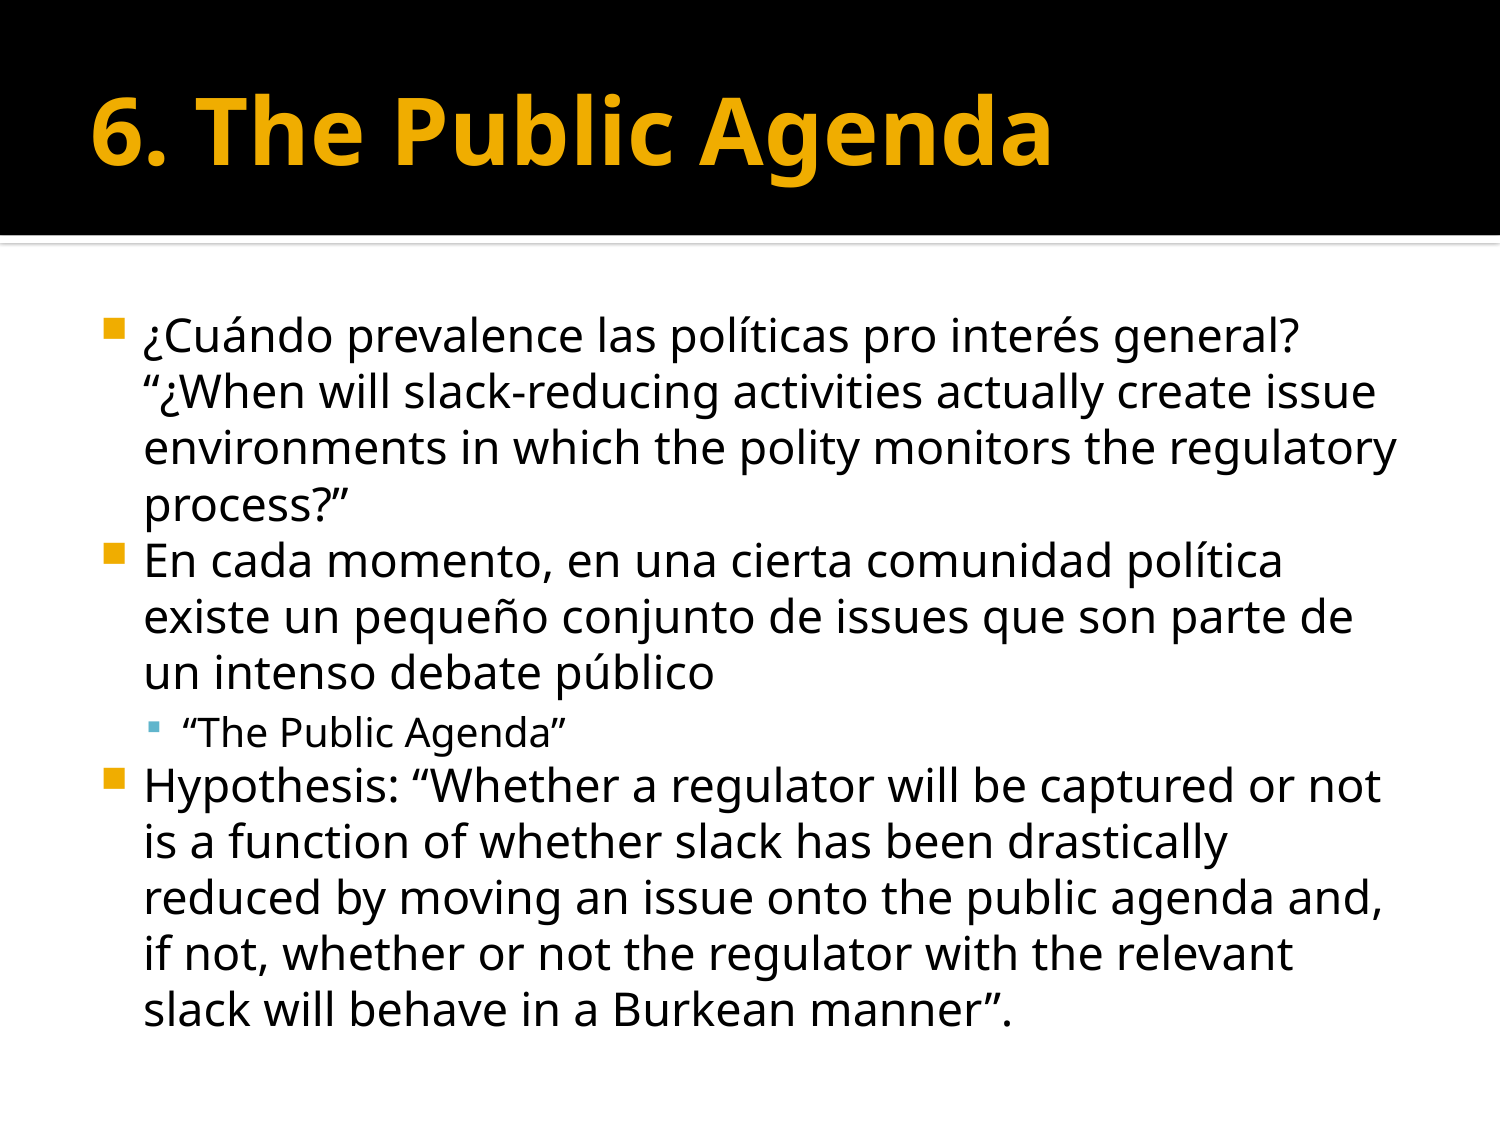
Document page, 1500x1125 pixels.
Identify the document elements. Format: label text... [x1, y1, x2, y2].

title 6. The Public Agenda [75, 25, 1425, 231]
list ¿Cuándo prevalence las políticas pro interés general? “¿When will slack-reducing activities actually create issue environments in which the polity monitors the regulatory process?” En cada momento, en una cierta comunidad política existe un pequeño conjunto de issues que son parte de un intenso debate público “The Public Agenda” Hypothesis: “Whether a regulator will be captured or not is a function of whether slack has been drastically reduced by moving an issue onto the public agenda and, if not, whether or not the regulator with the relevant slack will behave in a Burkean manner”. [75, 291, 1425, 1050]
